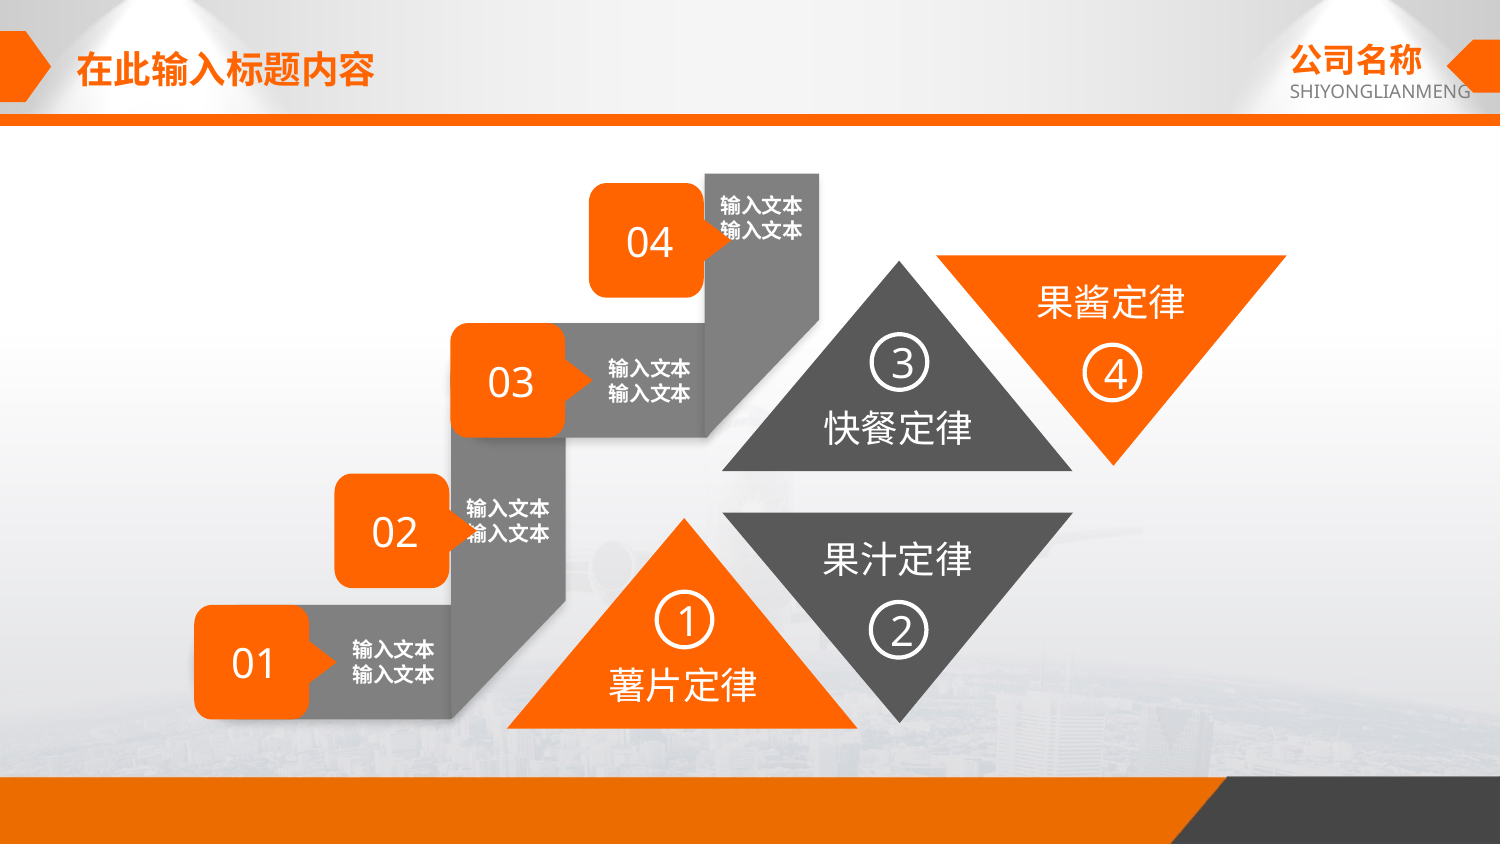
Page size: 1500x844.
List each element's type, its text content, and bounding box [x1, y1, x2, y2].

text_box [450, 322, 583, 438]
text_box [506, 517, 858, 729]
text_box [193, 604, 329, 720]
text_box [935, 255, 1288, 467]
text_box 在此输入标题内容 [61, 38, 392, 98]
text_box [1294, 31, 1500, 111]
picture [0, 0, 1500, 114]
picture [0, 126, 1500, 844]
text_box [334, 402, 567, 719]
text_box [721, 260, 933, 472]
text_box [722, 512, 1074, 724]
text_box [588, 173, 820, 439]
